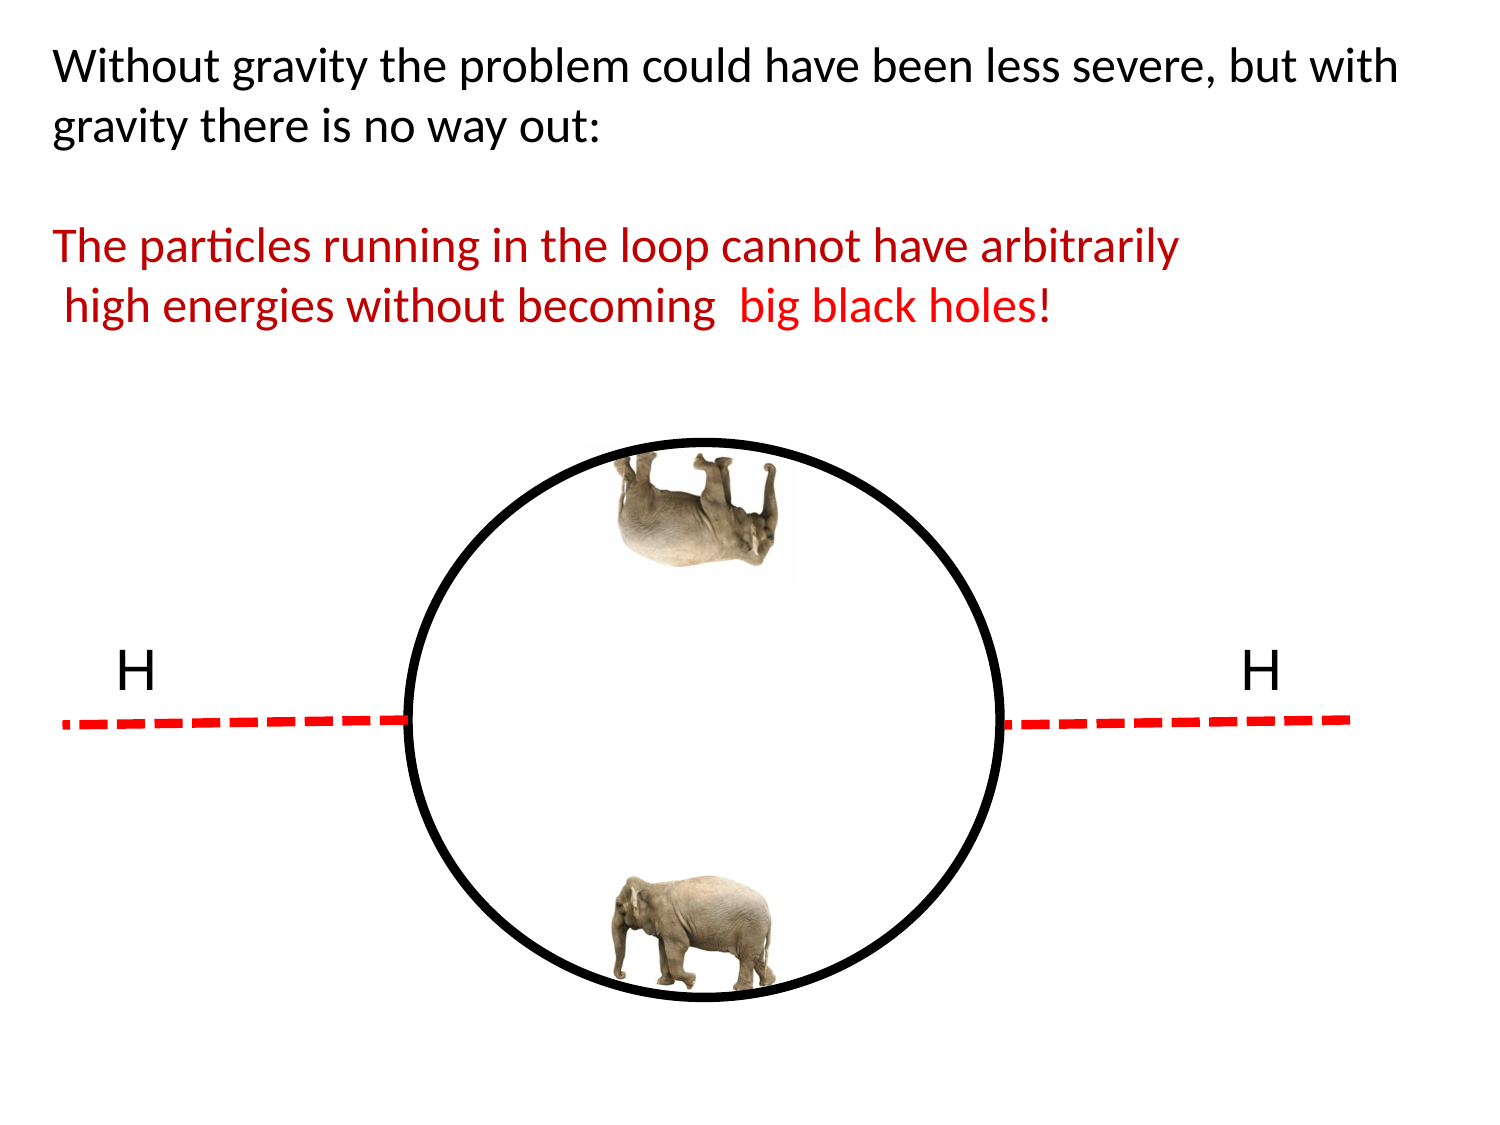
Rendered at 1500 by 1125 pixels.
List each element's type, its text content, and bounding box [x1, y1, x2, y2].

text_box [407, 442, 1001, 1001]
text_box Without gravity the problem could have been less severe, but with gravity there is no way out: The particles running in the loop cannot have arbitrarily high energies without becoming big black holes! [37, 24, 1475, 340]
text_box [1004, 719, 1351, 726]
text_box H [100, 624, 173, 710]
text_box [62, 719, 409, 726]
text_box H [1225, 624, 1298, 710]
